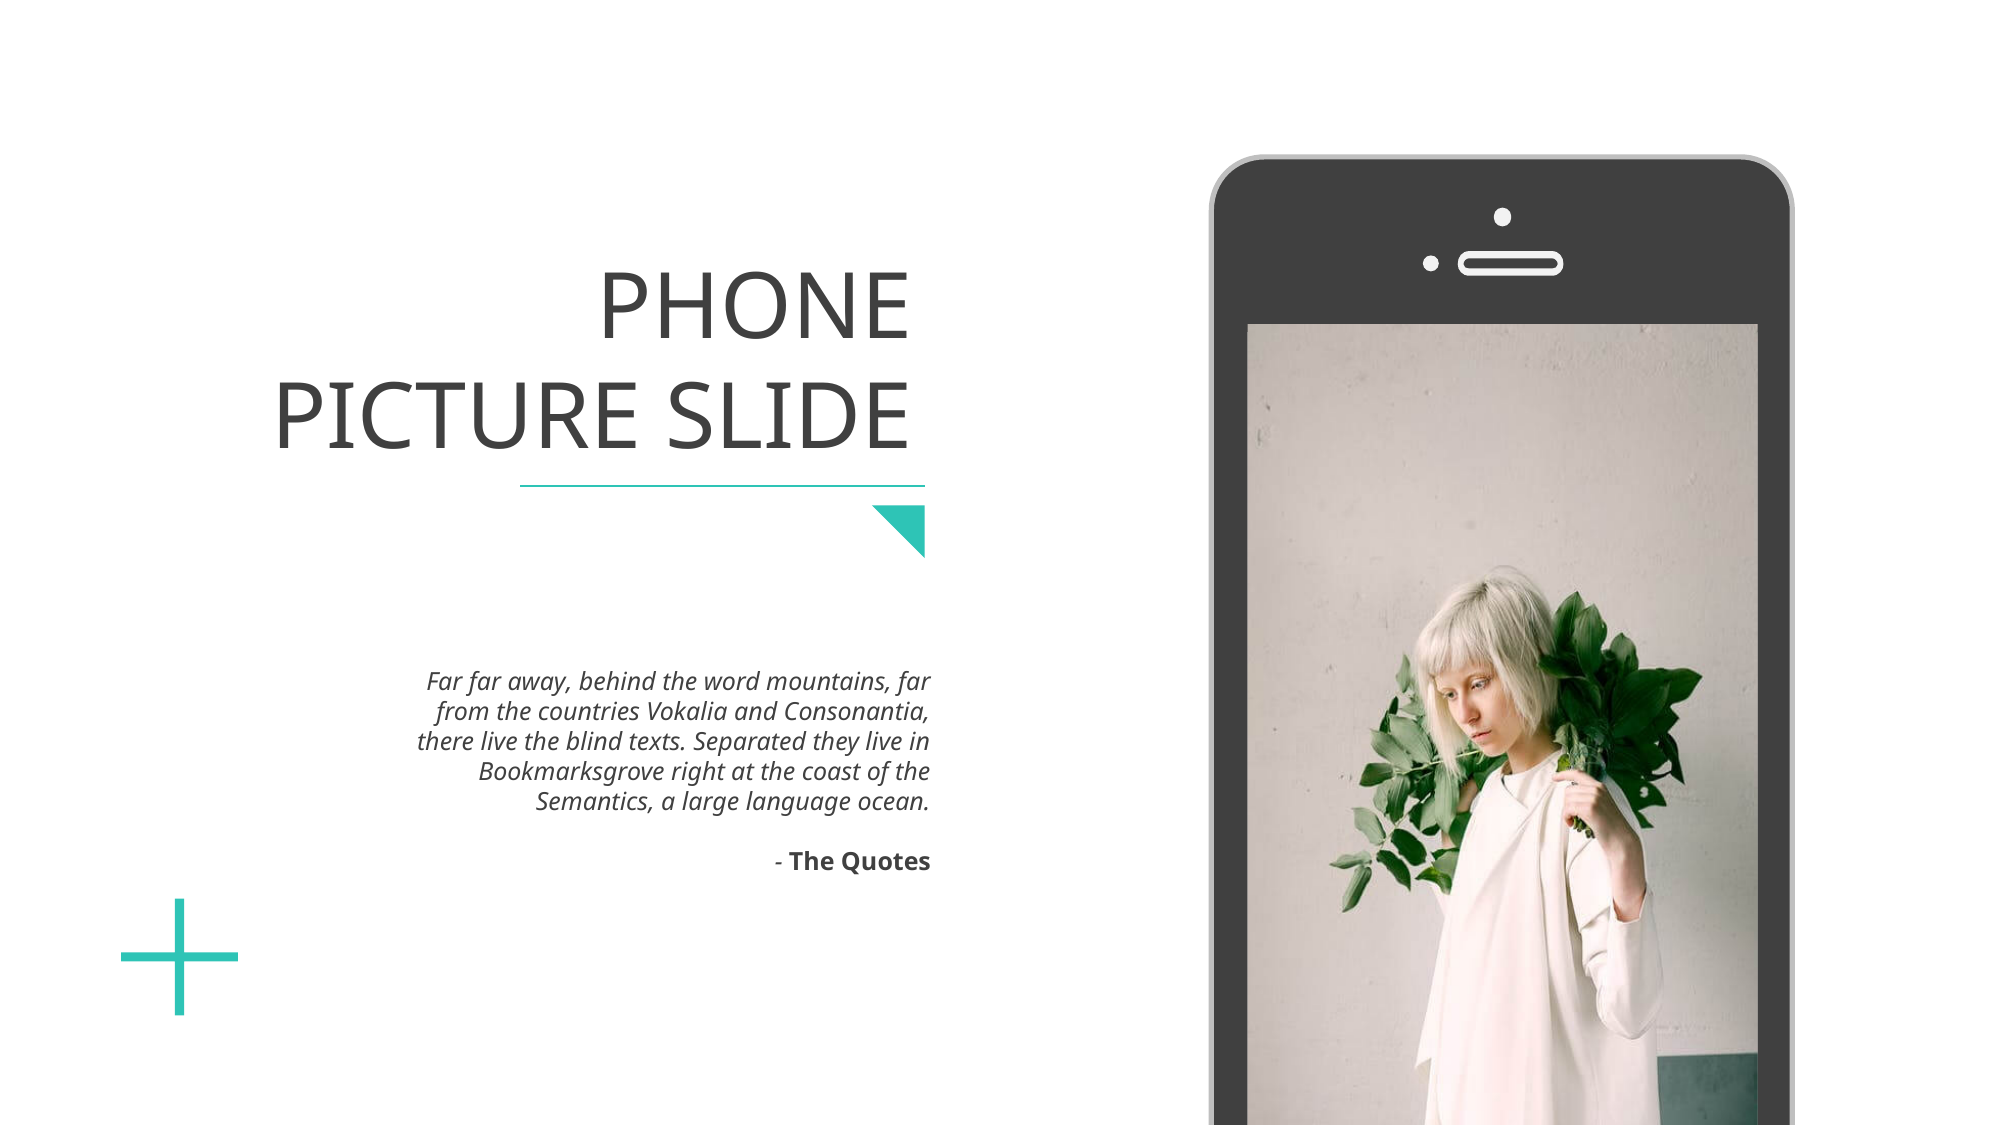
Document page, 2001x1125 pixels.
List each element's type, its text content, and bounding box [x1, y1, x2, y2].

text_box [869, 504, 926, 561]
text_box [1211, 156, 1793, 1125]
text_box PHONE PICTURE SLIDE [256, 239, 928, 474]
text_box [120, 897, 239, 1016]
text_box Far far away, behind the word mountains, far from the countries Vokalia and Consonantia, there live the blind texts. Separated they live in Bookmarksgrove right at the coast of the Semantics, a large language ocean. - The Quotes [379, 658, 946, 883]
picture [1247, 324, 1758, 1125]
